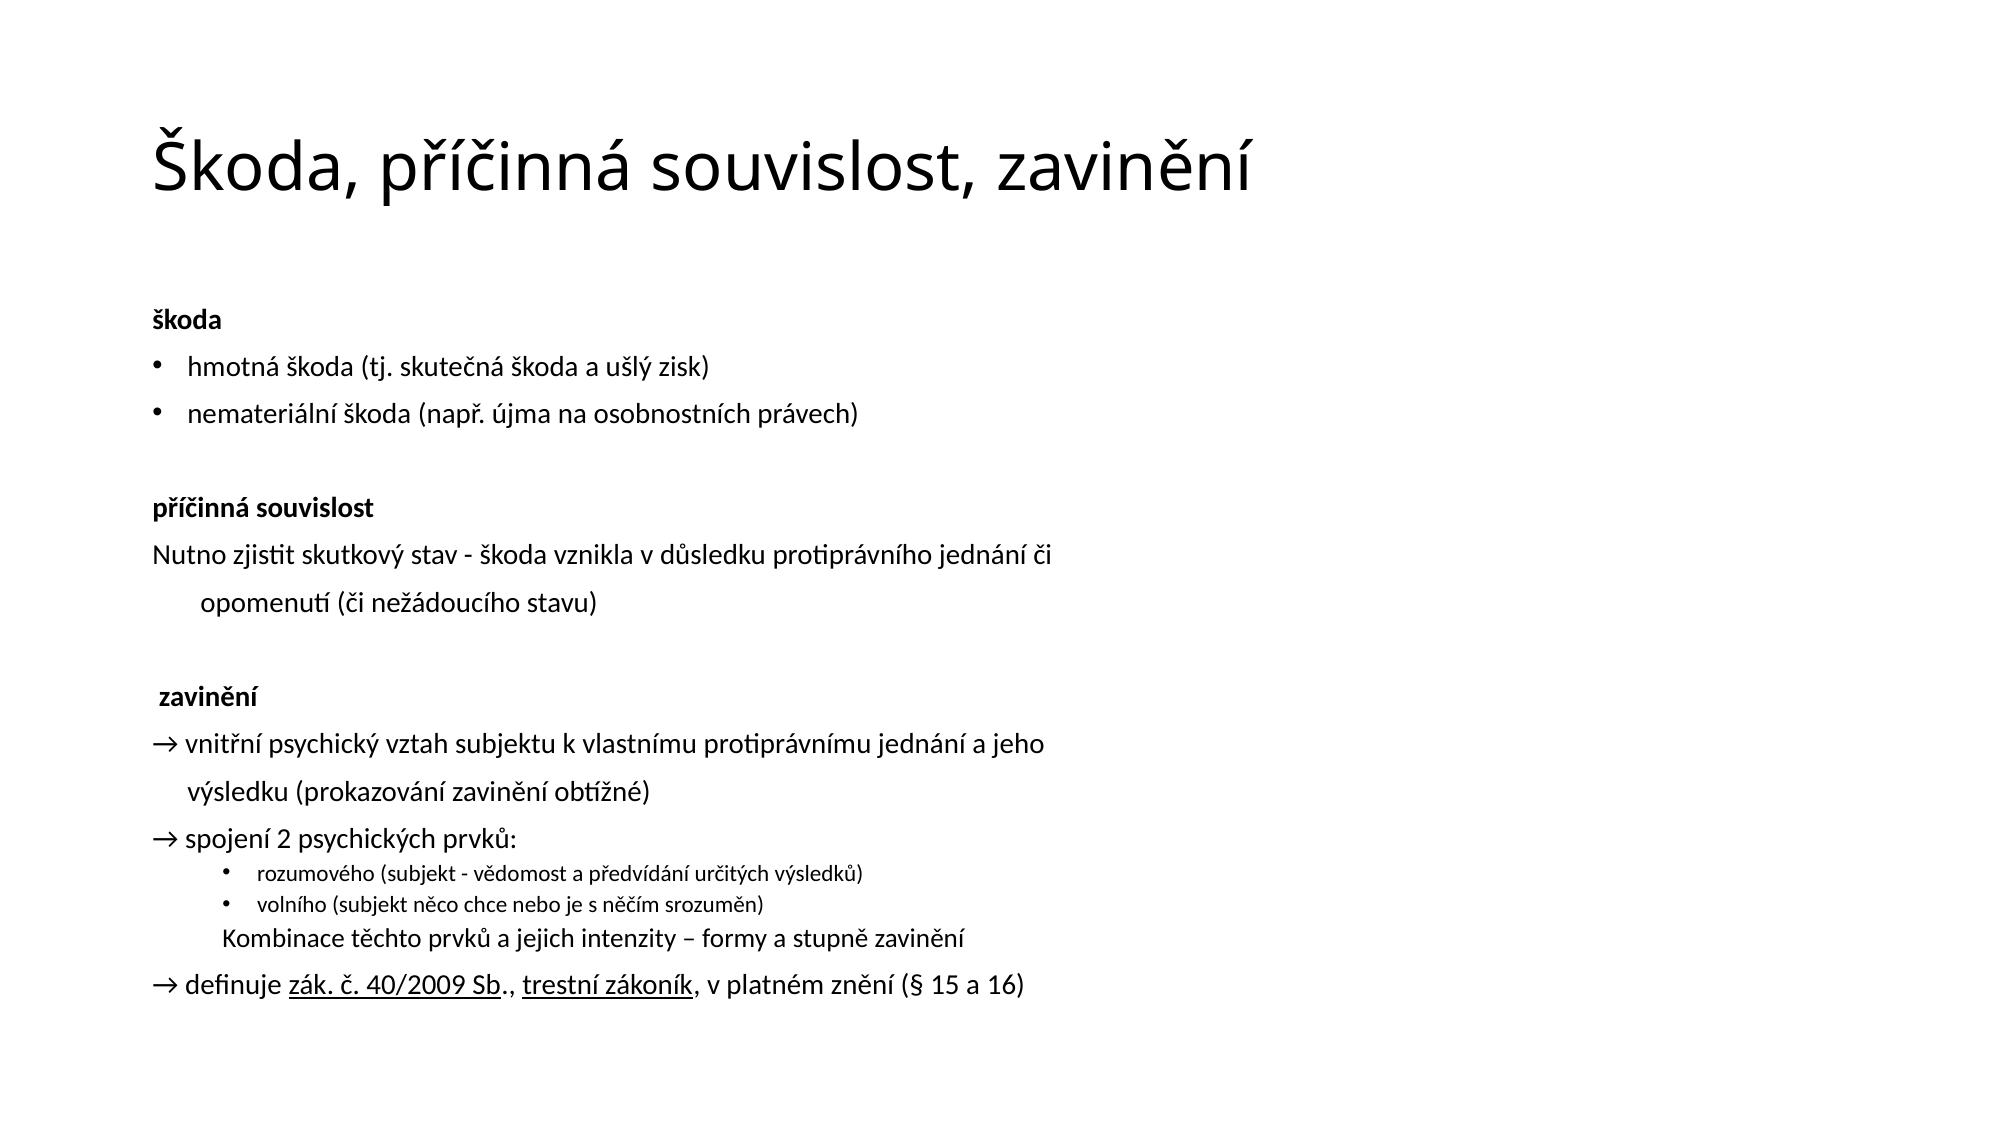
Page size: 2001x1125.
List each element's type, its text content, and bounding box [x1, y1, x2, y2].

list škoda hmotná škoda (tj. skutečná škoda a ušlý zisk) nemateriální škoda (např. újma na osobnostních právech) příčinná souvislost Nutno zjistit skutkový stav - škoda vznikla v důsledku protiprávního jednání či opomenutí (či nežádoucího stavu) zavinění → vnitřní psychický vztah subjektu k vlastnímu protiprávnímu jednání a jeho výsledku (prokazování zavinění obtížné) → spojení 2 psychických prvků: rozumového (subjekt - vědomost a předvídání určitých výsledků) volního (subjekt něco chce nebo je s něčím srozuměn) Kombinace těchto prvků a jejich intenzity – formy a stupně zavinění → definuje zák. č. 40/2009 Sb., trestní zákoník, v platném znění (§ 15 a 16) [137, 299, 1863, 1014]
title Škoda, příčinná souvislost, zavinění [137, 59, 1863, 278]
